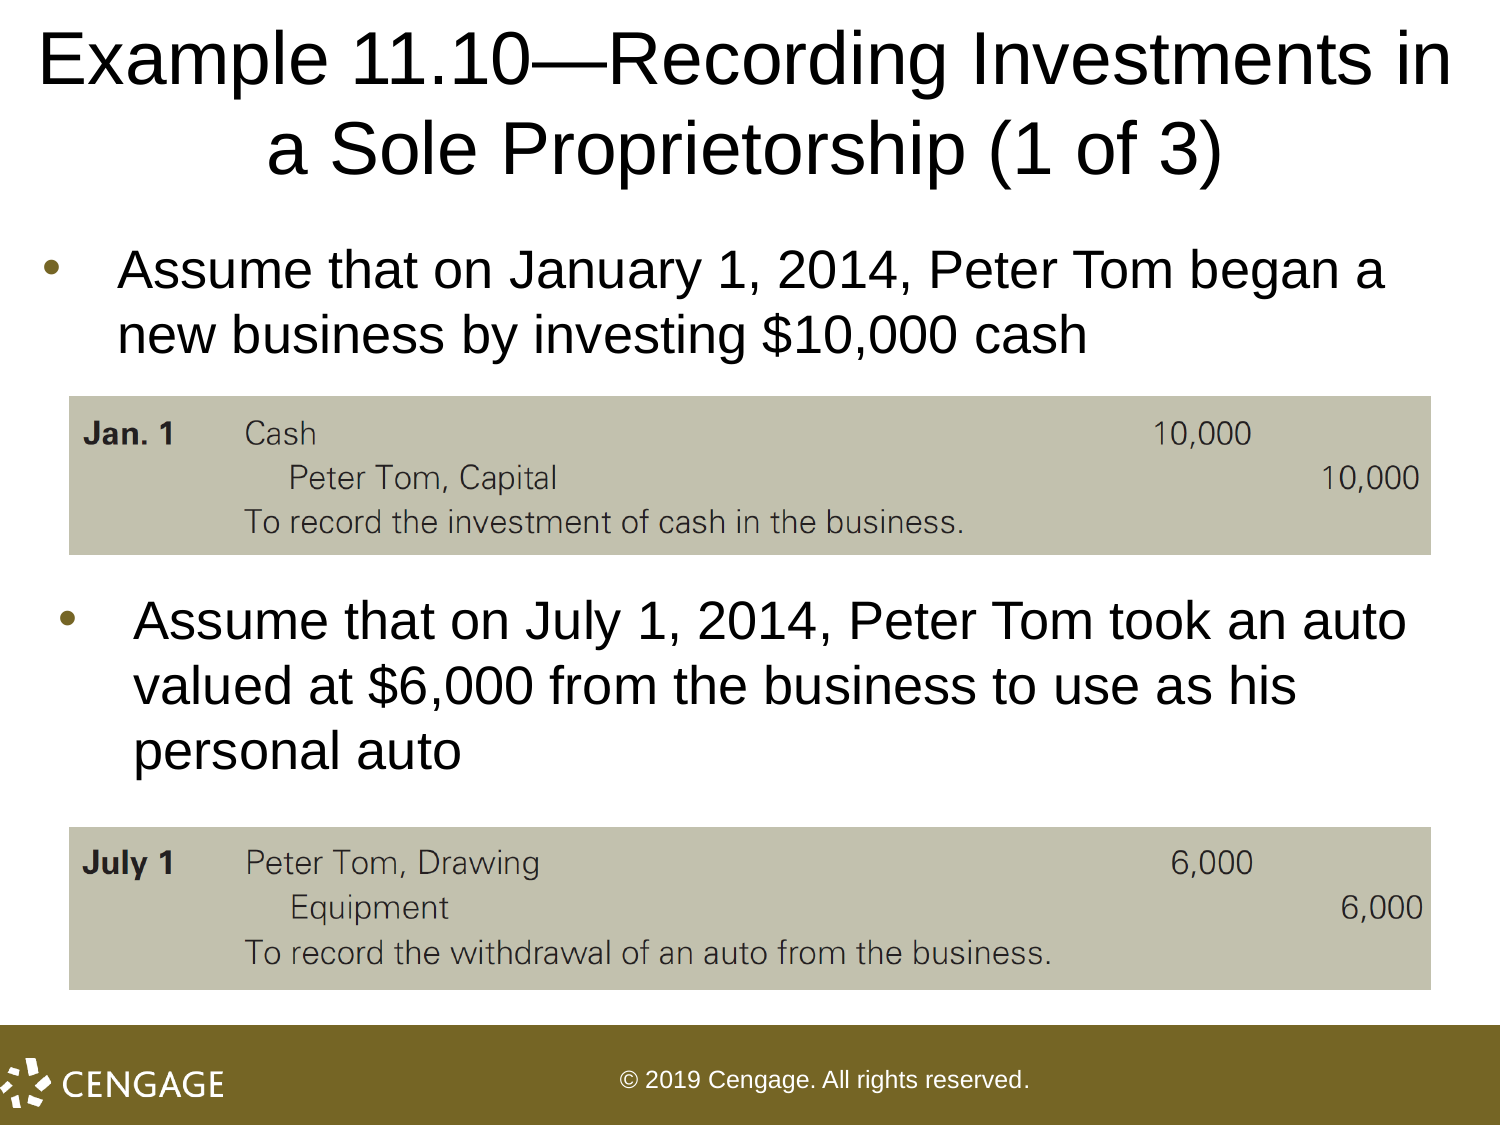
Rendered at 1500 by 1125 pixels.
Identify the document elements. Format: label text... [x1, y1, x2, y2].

list Assume that on January 1, 2014, Peter Tom began a new business by investing $10,000 cash [27, 226, 1473, 369]
list Assume that on July 1, 2014, Peter Tom took an auto valued at $6,000 from the business to use as his personal auto [43, 578, 1457, 794]
title Example 11.10—Recording Investments in a Sole Proprietorship (1 of 3) [22, 17, 1470, 183]
picture [0, 1058, 223, 1108]
picture [68, 827, 1431, 990]
picture [68, 396, 1431, 556]
